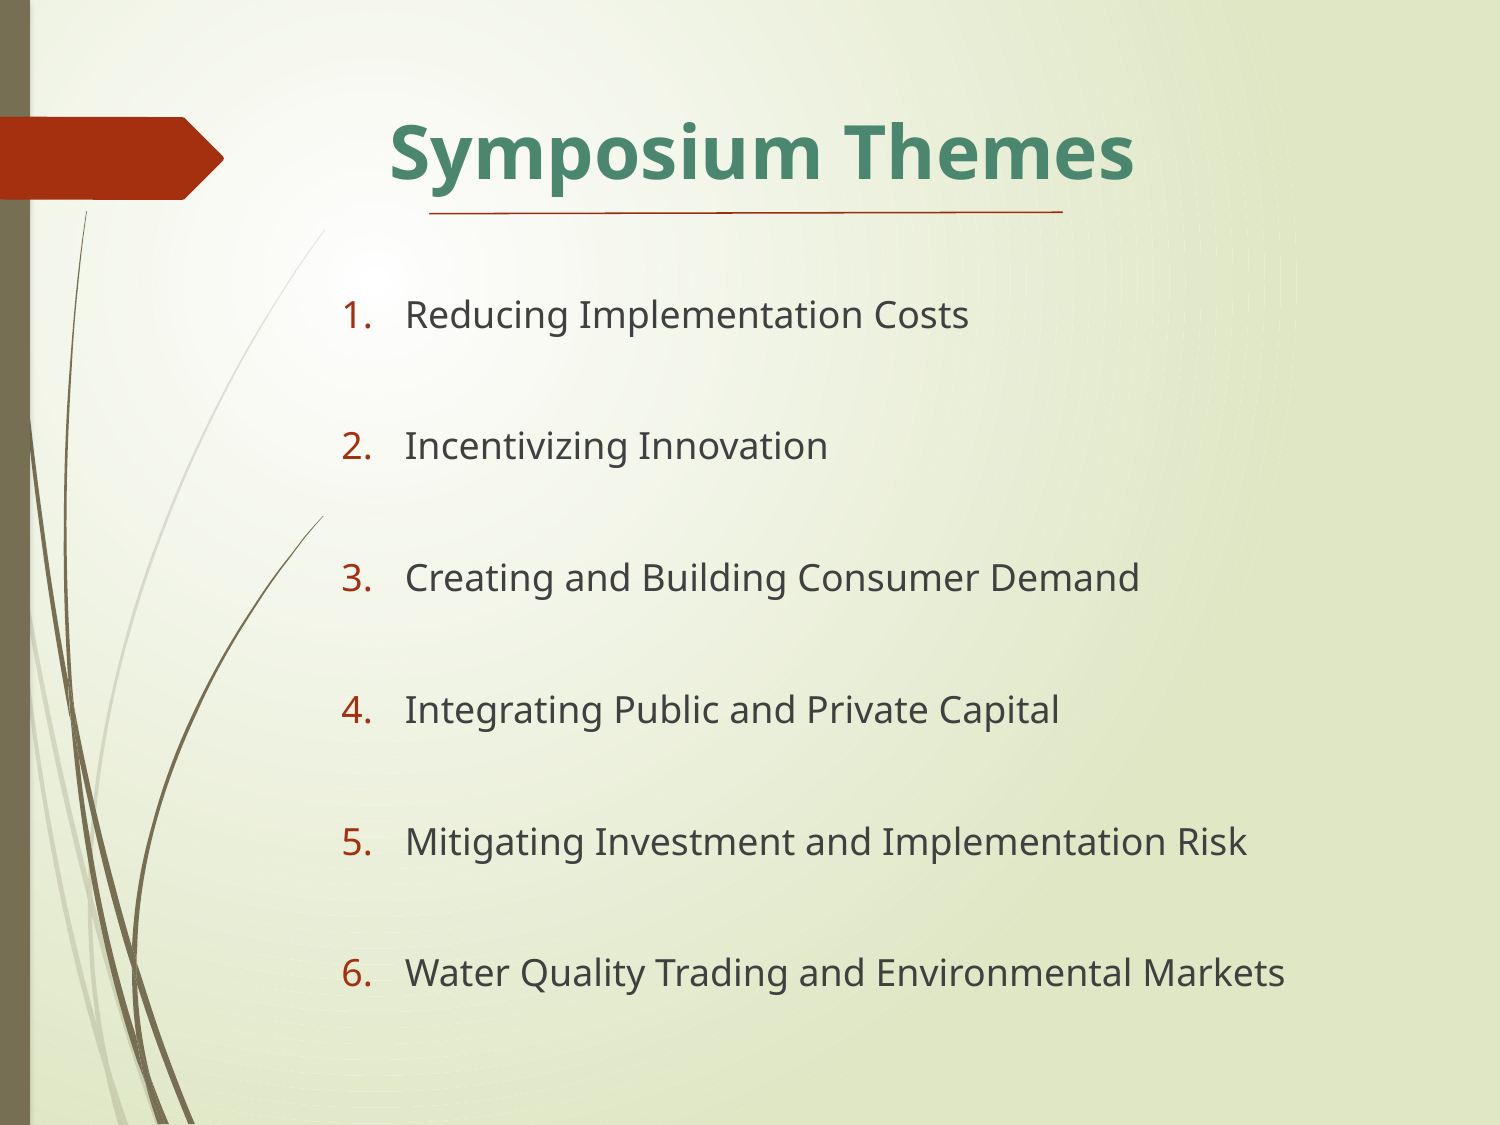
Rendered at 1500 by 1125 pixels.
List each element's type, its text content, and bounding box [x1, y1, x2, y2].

title Symposium Themes [214, 97, 1311, 255]
list Reducing Implementation Costs Incentivizing Innovation Creating and Building Consumer Demand Integrating Public and Private Capital Mitigating Investment and Implementation Risk Water Quality Trading and Environmental Markets [326, 283, 1416, 831]
